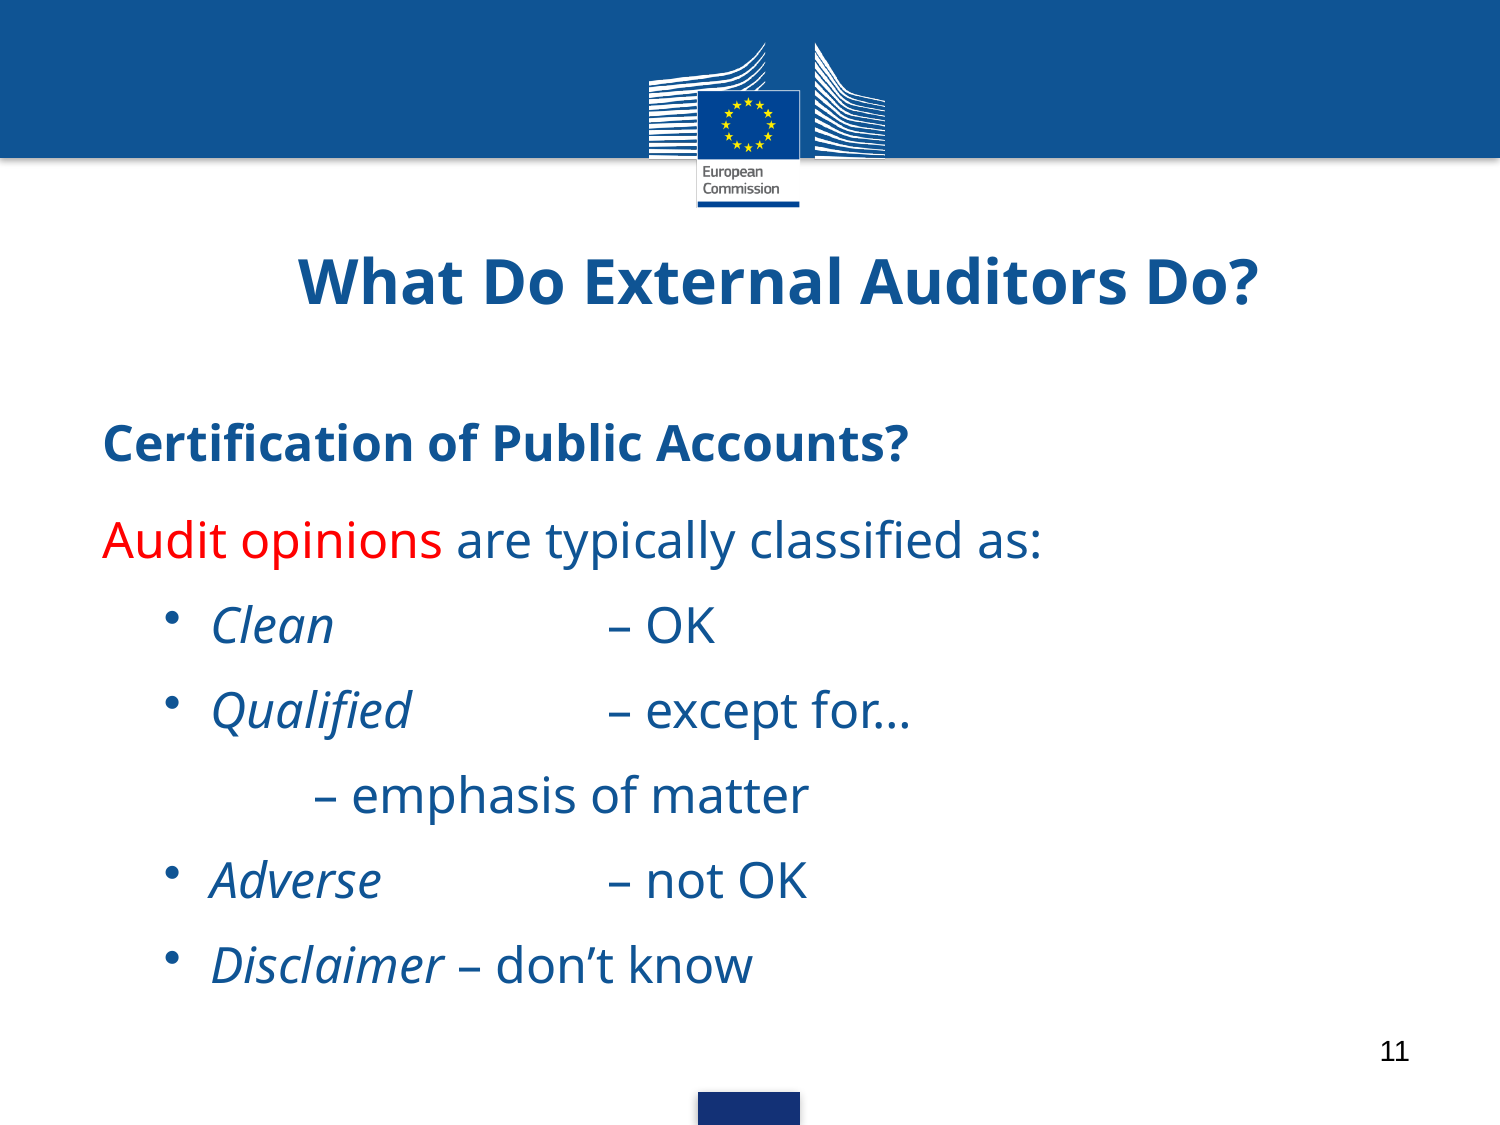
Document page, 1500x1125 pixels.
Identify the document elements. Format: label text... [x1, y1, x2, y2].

title What Do External Auditors Do? [0, 185, 1500, 374]
picture [649, 42, 885, 185]
slide_number 11 [1074, 1024, 1426, 1103]
list Certification of Public Accounts? Audit opinions are typically classified as: Clean – OK Qualified – except for… – emphasis of matter Adverse – not OK Disclaimer – don’t know [73, 403, 1425, 1012]
